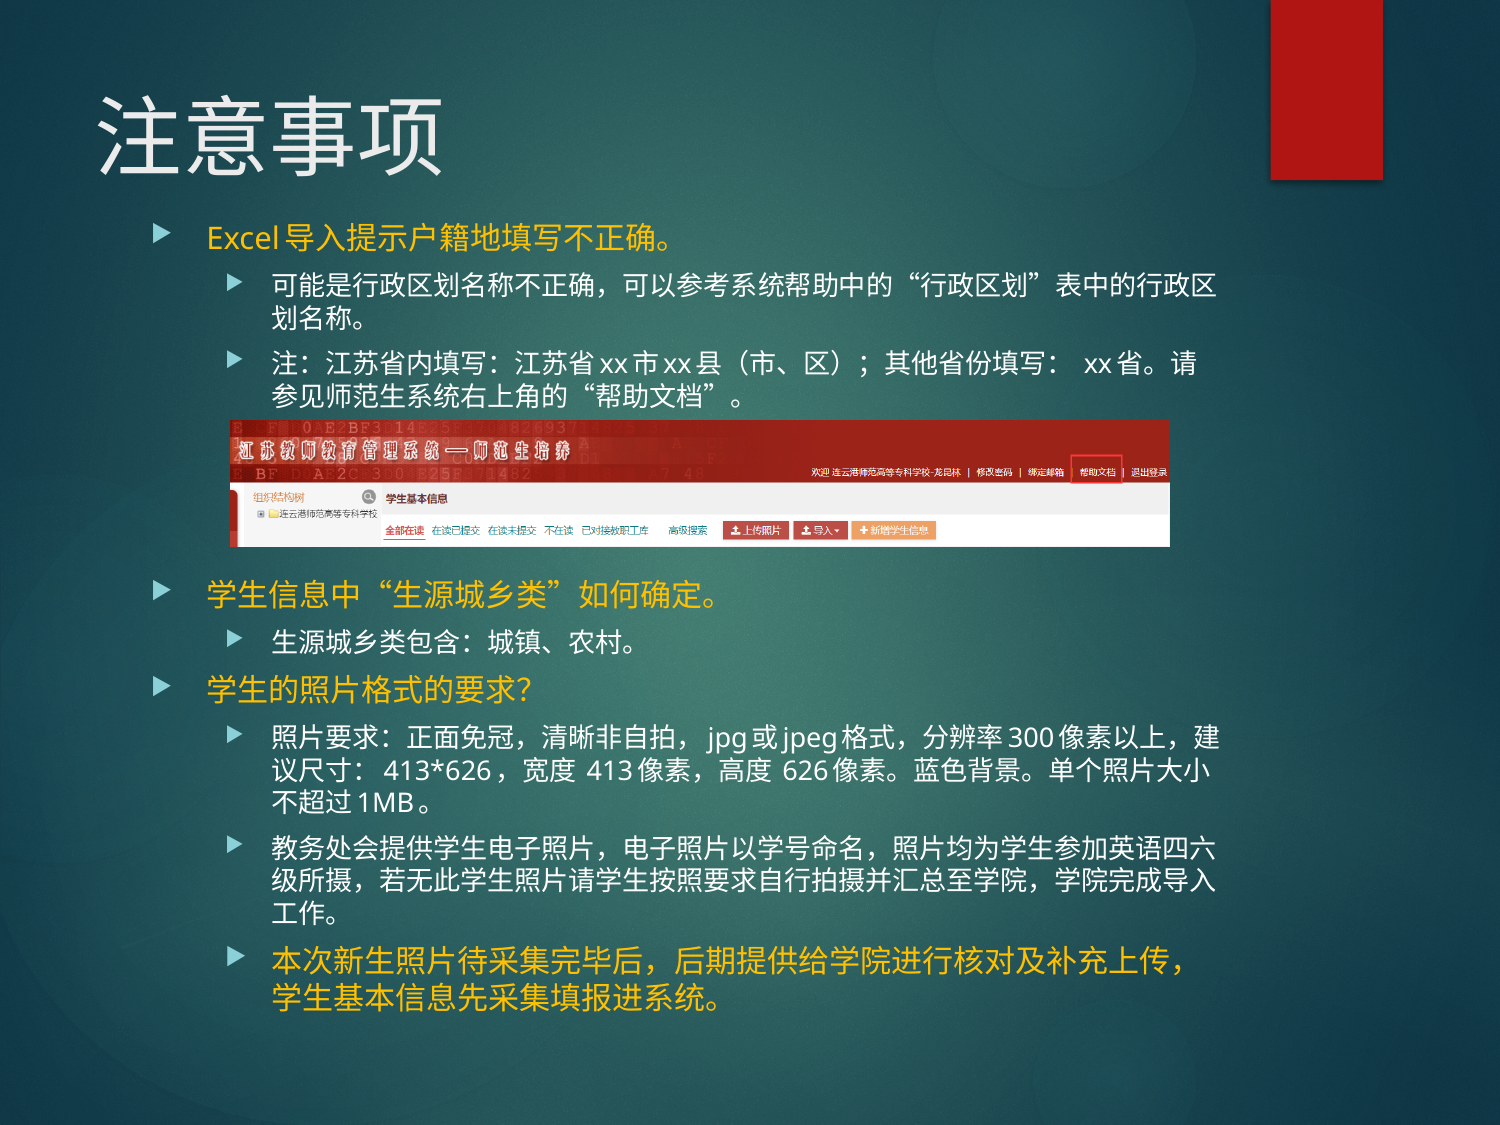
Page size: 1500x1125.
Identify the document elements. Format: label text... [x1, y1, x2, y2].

picture [229, 420, 1170, 547]
list Excel导入提示户籍地填写不正确。 可能是行政区划名称不正确，可以参考系统帮助中的“行政区划”表中的行政区划名称。 注：江苏省内填写：江苏省xx市xx县（市、区）；其他省份填写： xx省。请参见师范生系统右上角的“帮助文档”。 学生信息中“生源城乡类”如何确定。 生源城乡类包含：城镇、农村。 学生的照片格式的要求？ 照片要求：正面免冠，清晰非自拍，jpg或jpeg格式，分辨率300像素以上，建议尺寸：413*626，宽度 413像素，高度 626像素。蓝色背景。单个照片大小不超过1MB。 教务处会提供学生电子照片，电子照片以学号命名，照片均为学生参加英语四六级所摄，若无此学生照片请学生按照要求自行拍摄并汇总至学院，学院完成导入工作。 本次新生照片待采集完毕后，后期提供给学院进行核对及补充上传，学生基本信息先采集填报进系统。 [135, 160, 1237, 1024]
title 注意事项 [79, 74, 1237, 304]
